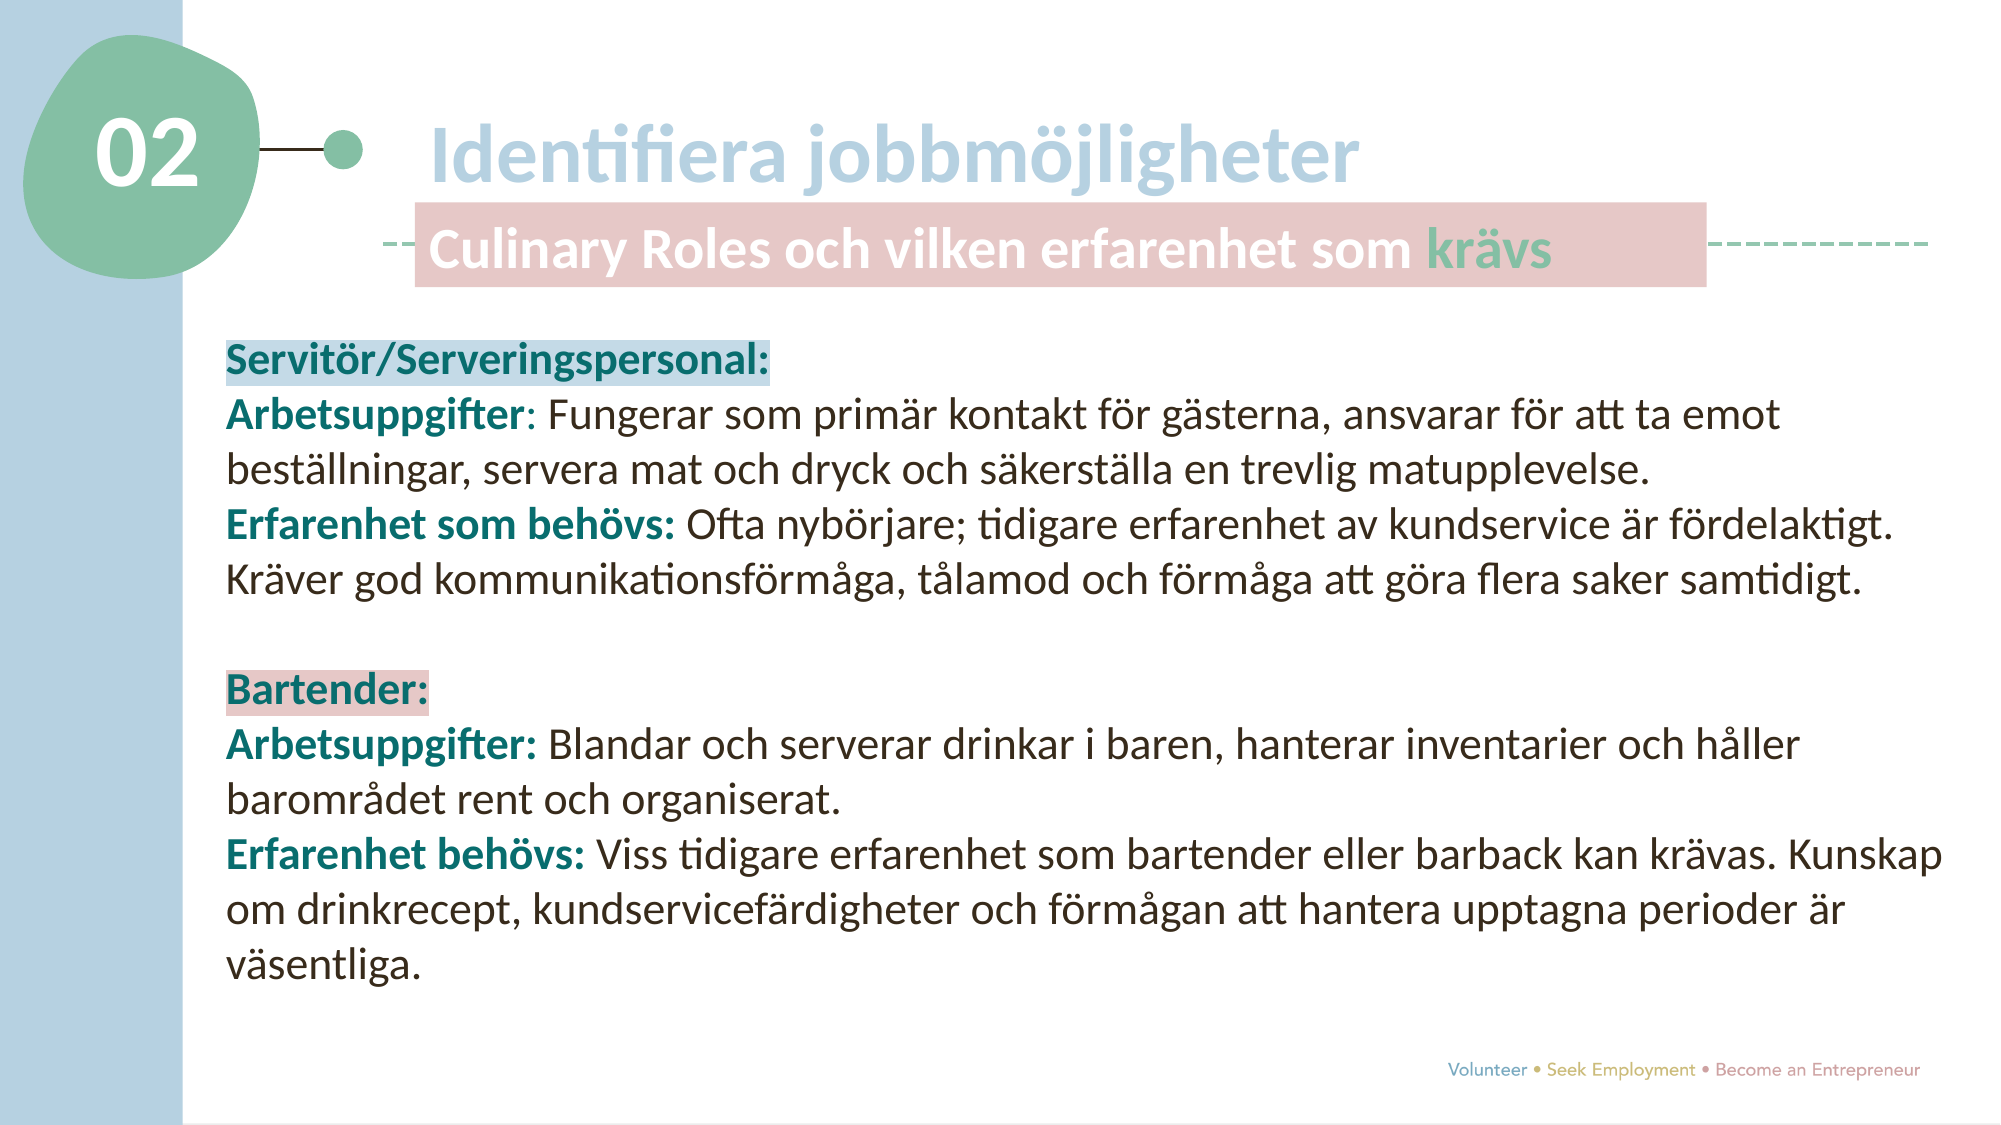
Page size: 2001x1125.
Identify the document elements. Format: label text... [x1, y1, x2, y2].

picture [1418, 1046, 1971, 1103]
text_box Culinary Roles och vilken erfarenhet som krävs [414, 244, 1707, 288]
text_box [110, 129, 363, 170]
text_box Servitör/Serveringspersonal: Arbetsuppgifter: Fungerar som primär kontakt för gästerna, ansvarar för att ta emot beställningar, servera mat och dryck och säkerställa en trevlig matupplevelse. Erfarenhet som behövs: Ofta nybörjare; tidigare erfarenhet av kundservice är fördelaktigt. Kräver god kommunikationsförmåga, tålamod och förmåga att göra flera saker samtidigt. Bartender: Arbetsuppgifter: Blandar och serverar drinkar i baren, hanterar inventarier och håller barområdet rent och organiserat. Erfarenhet behövs: Viss tidigare erfarenhet som bartender eller barback kan krävas. Kunskap om drinkrecept, kundservicefärdigheter och förmågan att hantera upptagna perioder är väsentliga. [211, 321, 1960, 996]
text_box 02 [21, 88, 275, 230]
text_box Culinary Roles och vilken erfarenhet som krävs [414, 202, 1707, 243]
text_box [55, 35, 249, 88]
text_box [34, 230, 234, 280]
text_box Identifiera jobbmöjligheter [414, 108, 1675, 202]
text_box [0, 0, 184, 1125]
